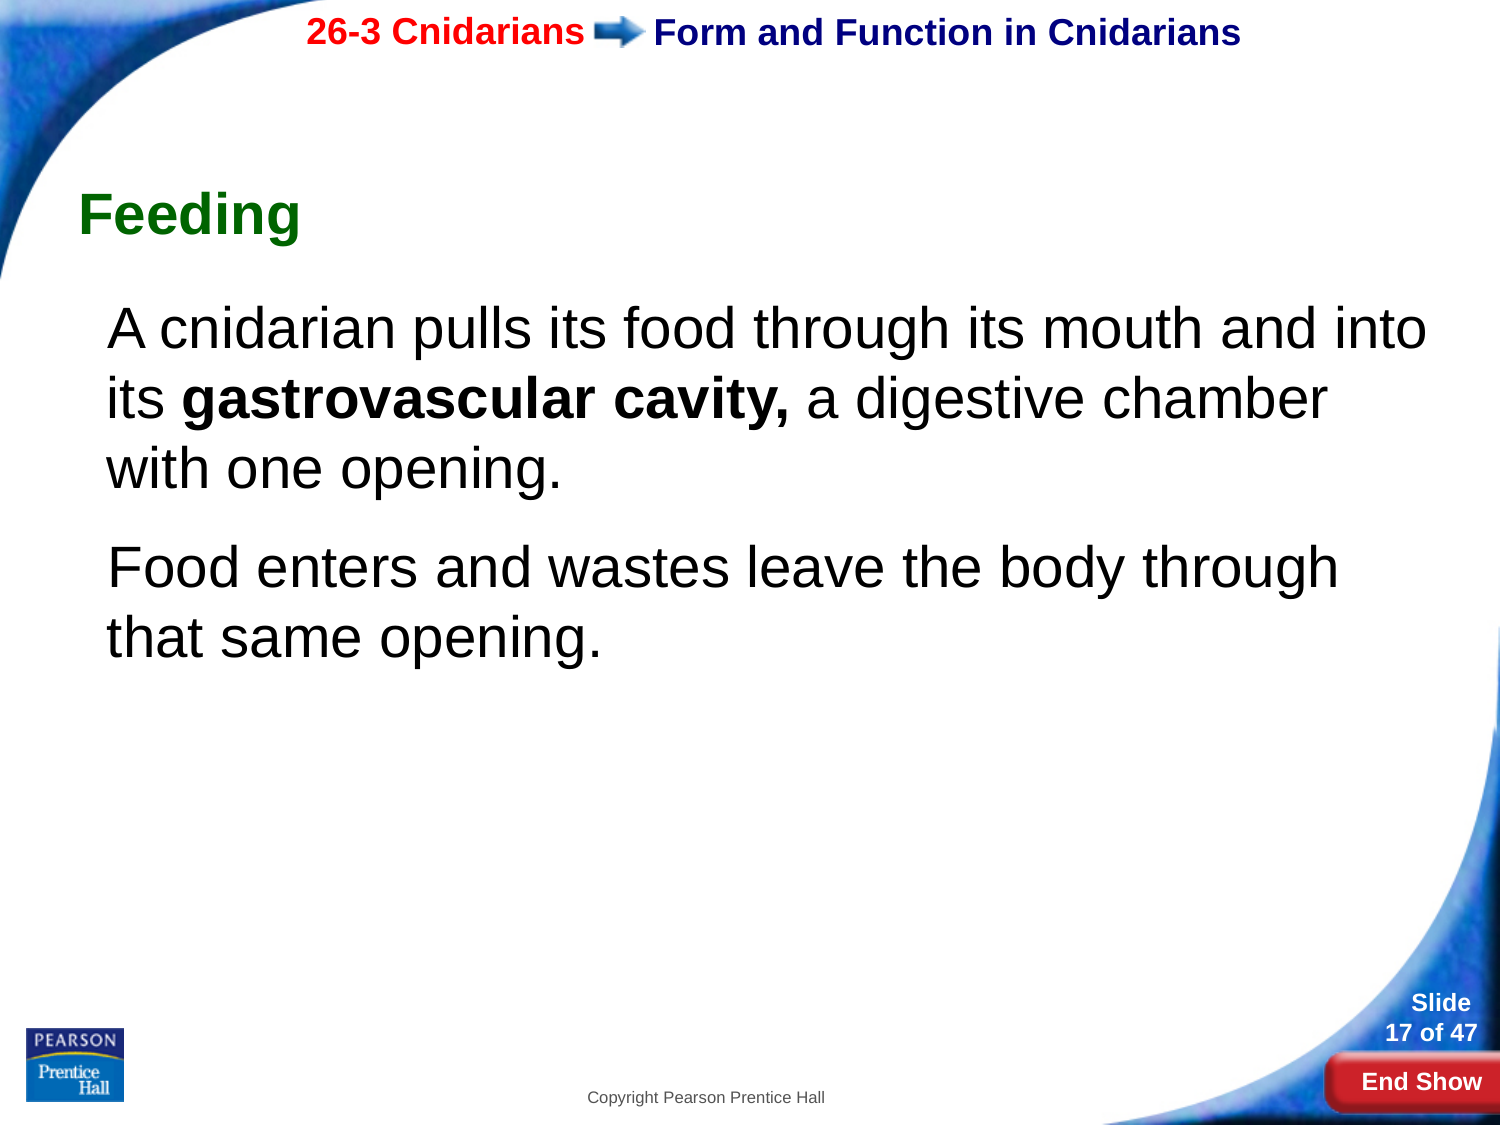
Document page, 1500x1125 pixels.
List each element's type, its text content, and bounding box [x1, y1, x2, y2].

title Form and Function in Cnidarians [638, 0, 1308, 76]
footer Copyright Pearson Prentice Hall [468, 1078, 945, 1105]
list Feeding A cnidarian pulls its food through its mouth and into its gastrovascular cavity, a digestive chamber with one opening. Food enters and wastes leave the body through that same opening. [44, 179, 1448, 976]
picture [0, 0, 1500, 1125]
